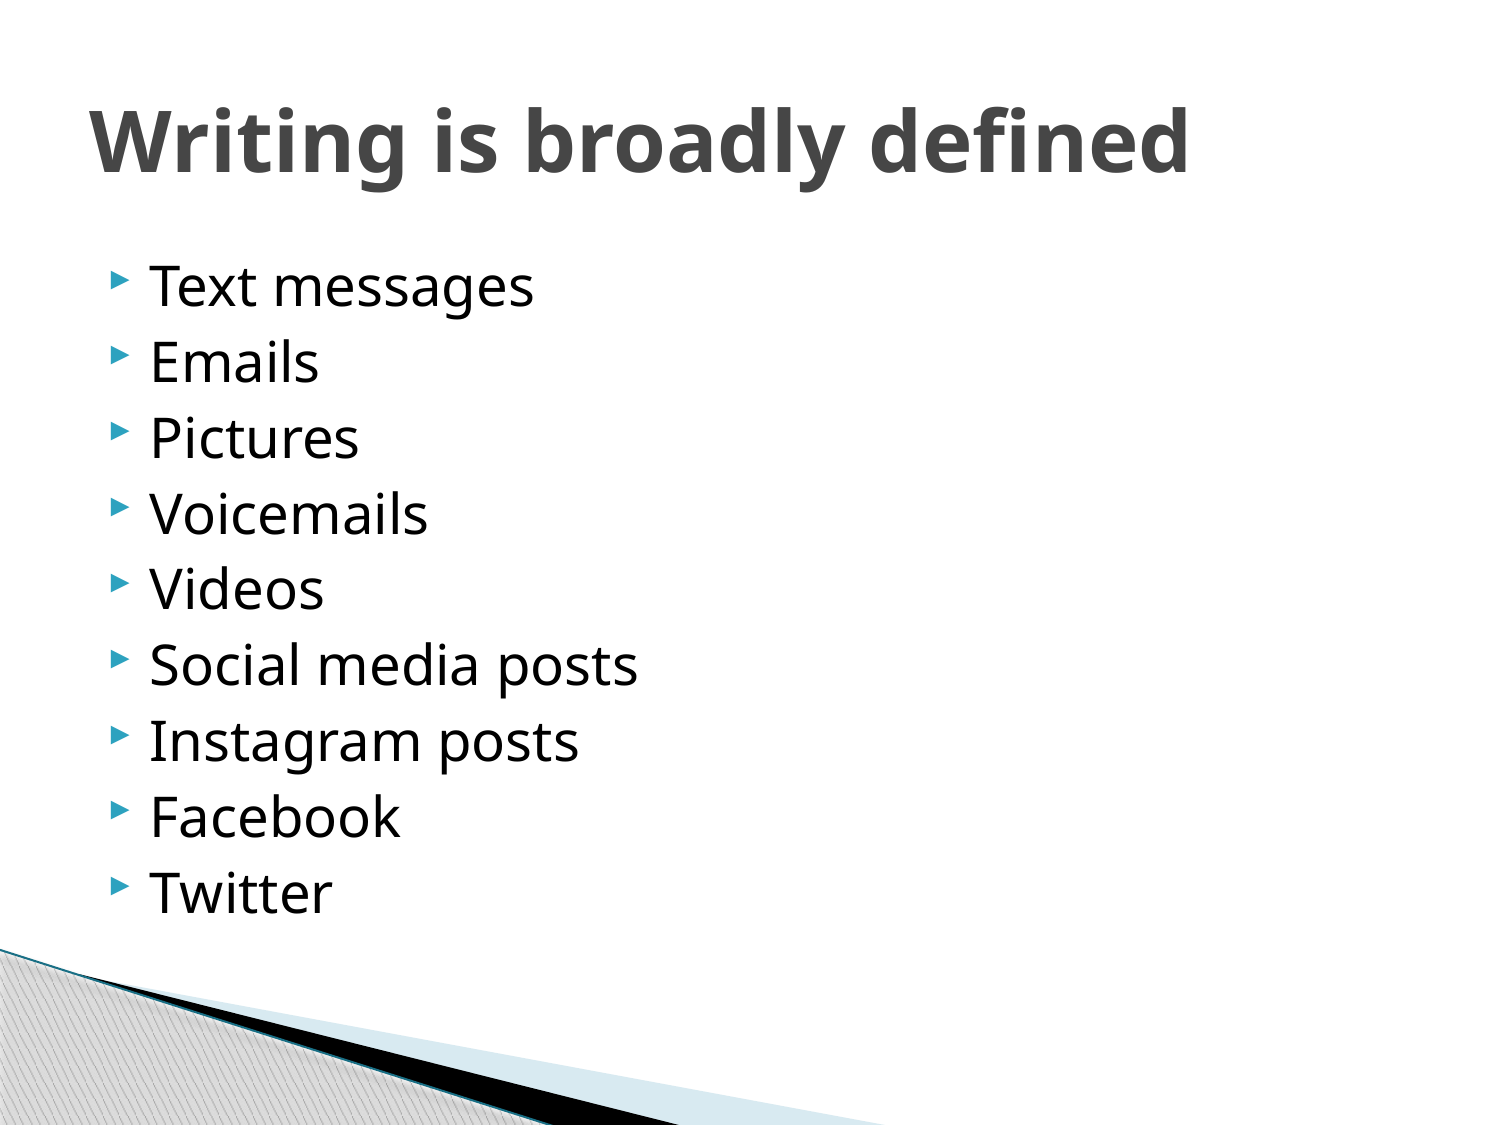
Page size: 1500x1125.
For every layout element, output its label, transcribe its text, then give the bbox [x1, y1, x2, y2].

list Text messages Emails Pictures Voicemails Videos Social media posts Instagram posts Facebook Twitter [75, 243, 1425, 986]
title Writing is broadly defined [75, 45, 1425, 233]
